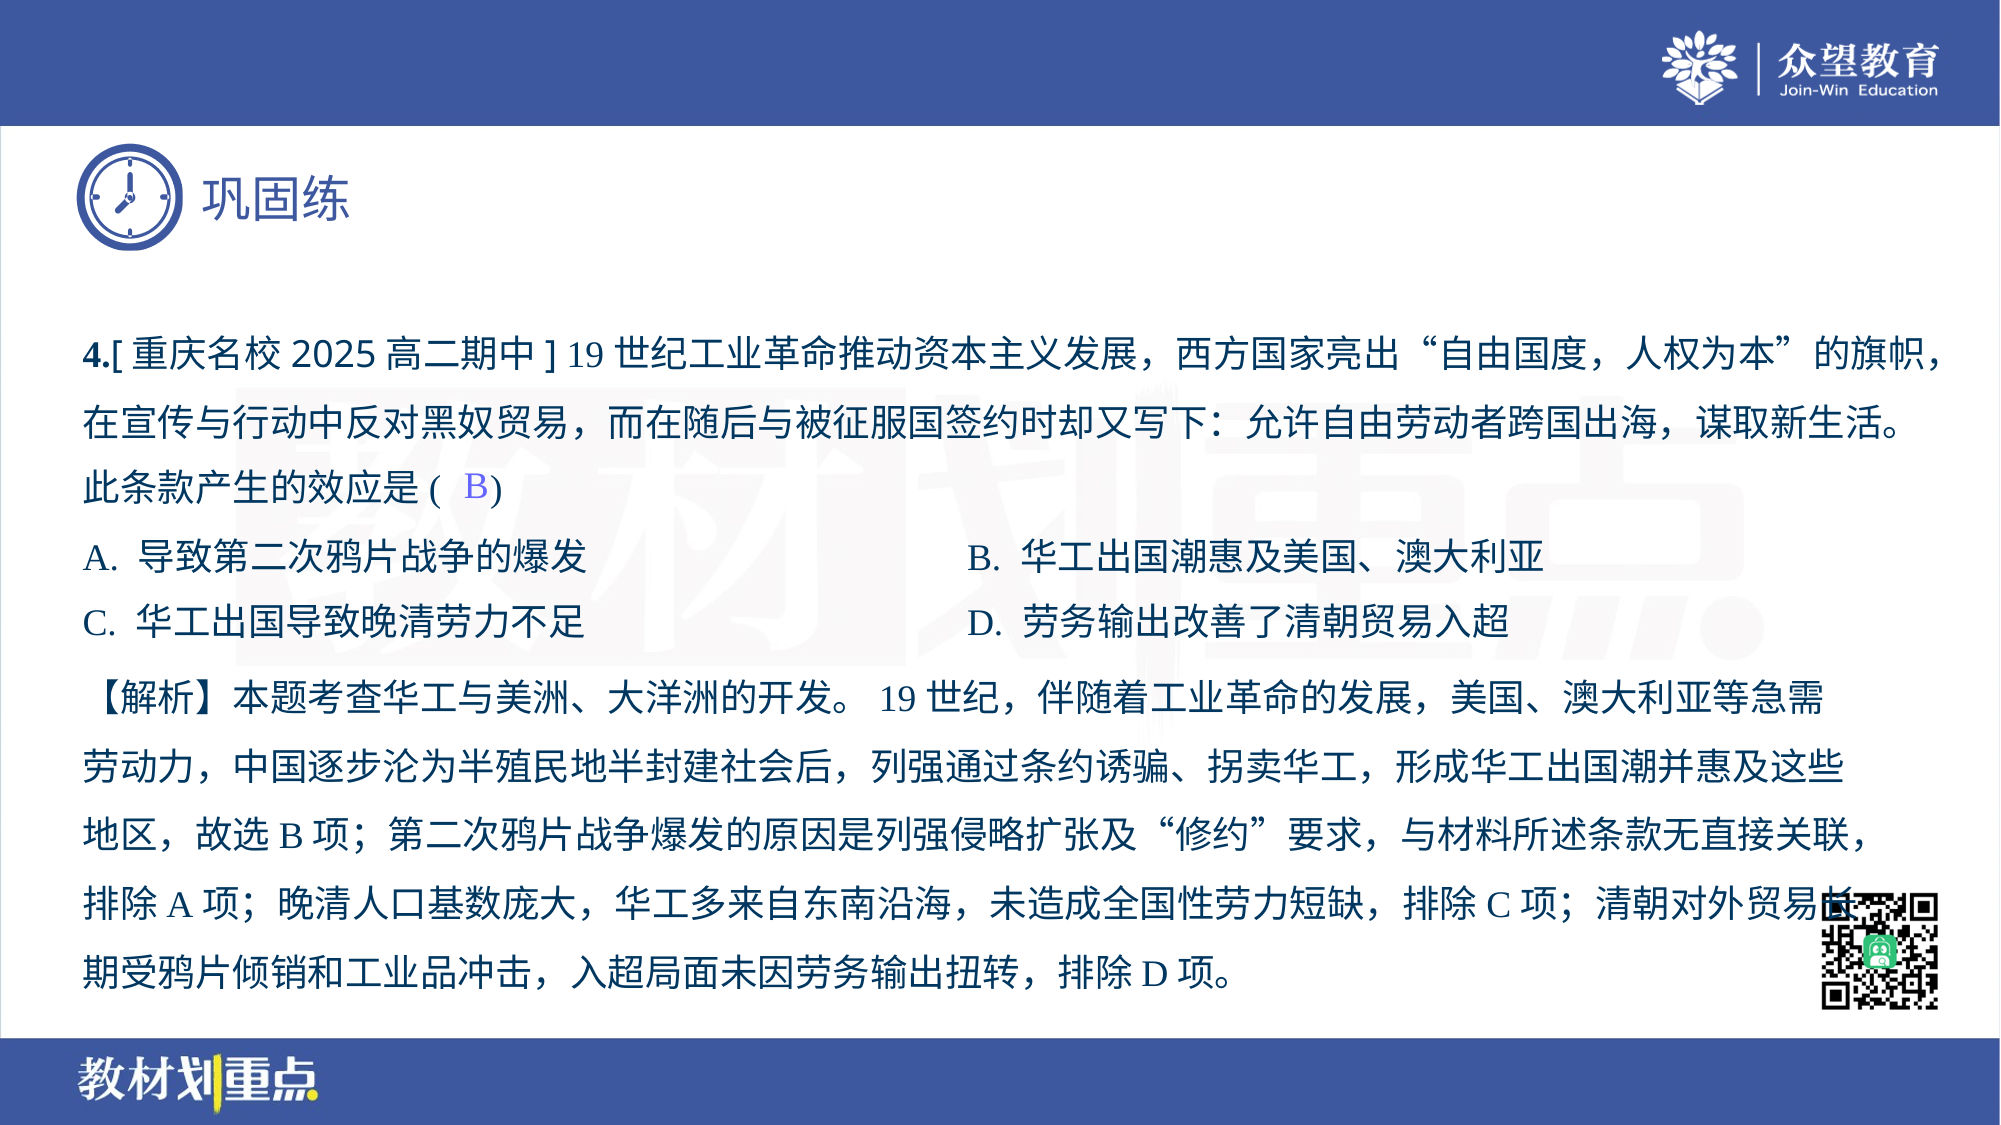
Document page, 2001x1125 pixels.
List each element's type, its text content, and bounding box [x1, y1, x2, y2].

text_box B [450, 441, 503, 500]
text_box A. 导致第二次鸦片战争的爆发 B. 华工出国潮惠及美国、澳大利亚 C. 华工出国导致晚清劳力不足 D. 劳务输出改善了清朝贸易入超 [82, 509, 1817, 636]
text_box 4.[重庆名校2025高二期中] 19世纪工业革命推动资本主义发展，西方国家亮出“自由国度，人权为本”的旗帜， 在宣传与行动中反对黑奴贸易，而在随后与被征服国签约时却又写下：允许自由劳动者跨国出海，谋取新生活。 此条款产生的效应是( ) [82, 306, 1817, 502]
picture [0, 0, 2000, 1125]
text_box 【解析】本题考查华工与美洲、大洋洲的开发。19世纪，伴随着工业革命的发展，美国、澳大利亚等急需 劳动力，中国逐步沦为半殖民地半封建社会后，列强通过条约诱骗、拐卖华工，形成华工出国潮并惠及这些 地区，故选B项；第二次鸦片战争爆发的原因是列强侵略扩张及“修约”要求，与材料所述条款无直接关联， 排除A项；晚清人口基数庞大，华工多来自东南沿海，未造成全国性劳力短缺，排除C项；清朝对外贸易长 期受鸦片倾销和工业品冲击，入超局面未因劳务输出扭转，排除D项。 [82, 650, 1817, 984]
